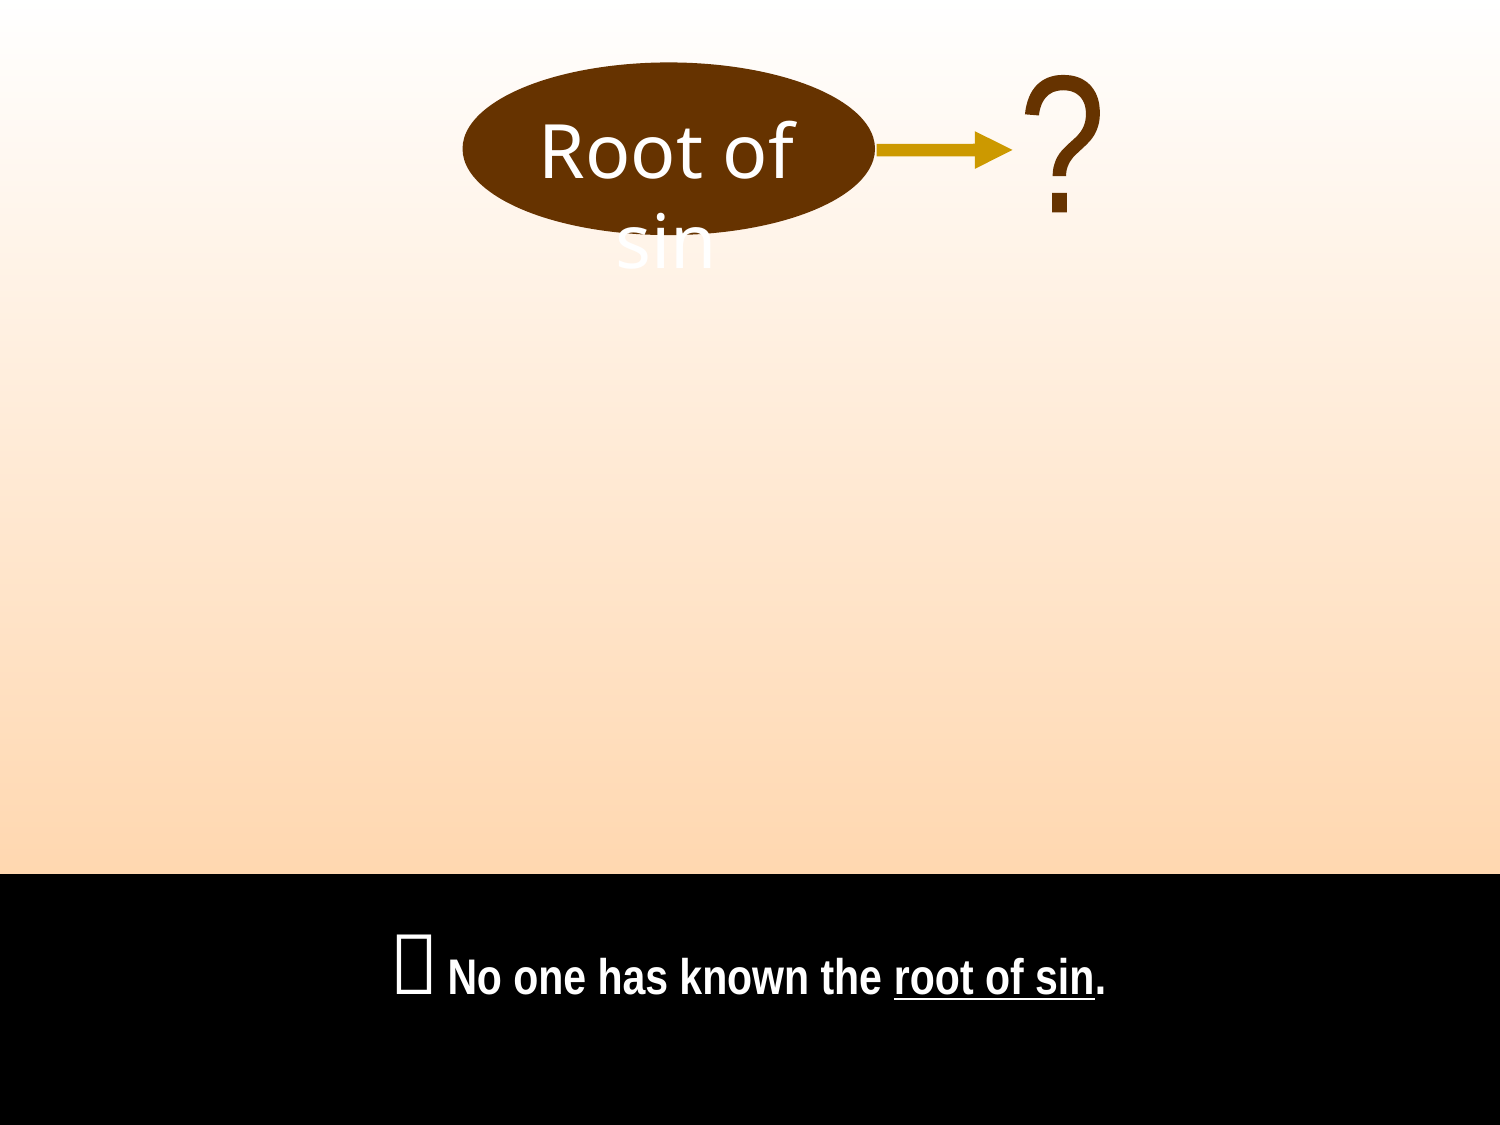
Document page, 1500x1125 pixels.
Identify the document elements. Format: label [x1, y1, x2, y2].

text_box [462, 62, 876, 236]
text_box [879, 143, 1013, 157]
text_box [374, 937, 1138, 1013]
text_box [0, 875, 1500, 1125]
